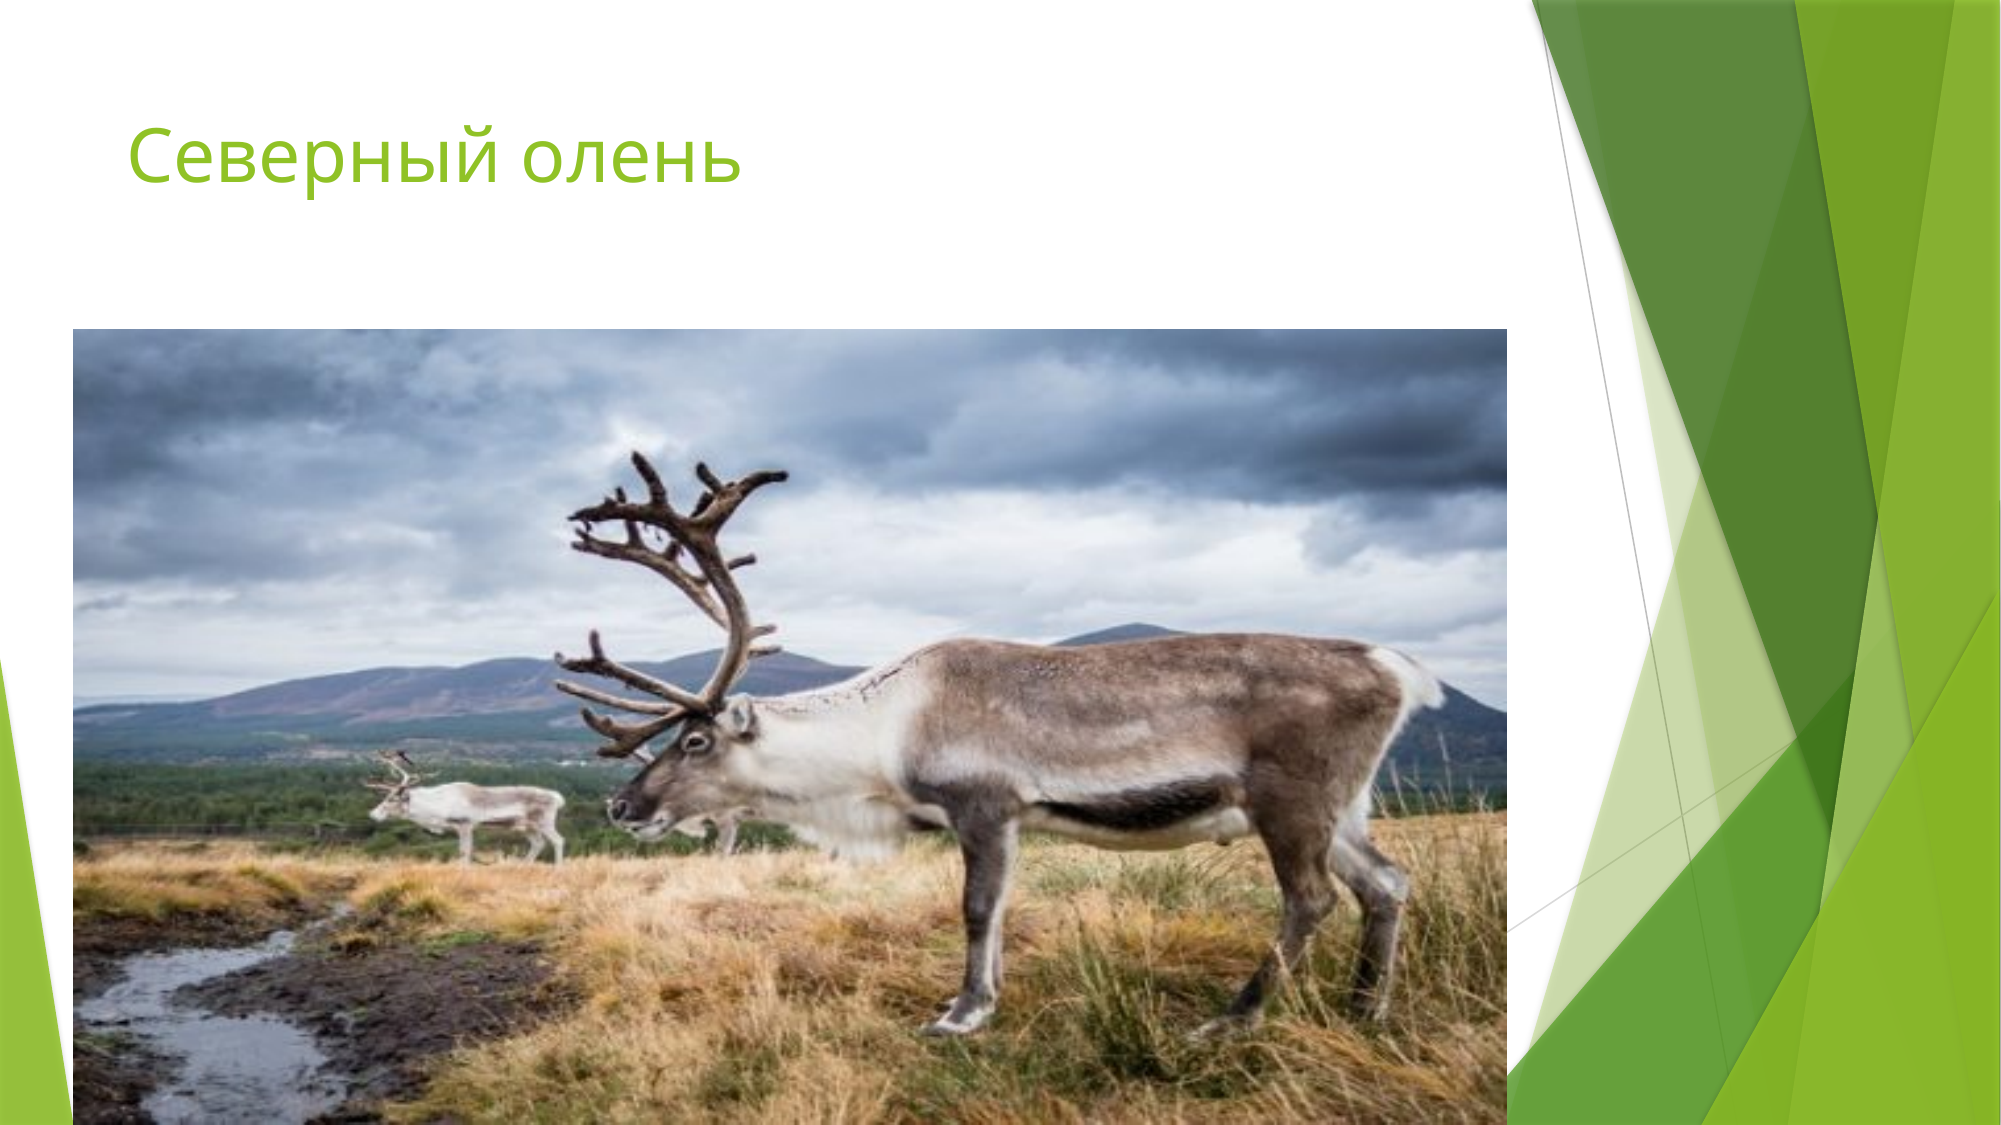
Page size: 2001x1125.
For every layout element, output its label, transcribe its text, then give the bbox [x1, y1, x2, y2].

title Северный олень [111, 99, 1522, 317]
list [72, 329, 1507, 1125]
